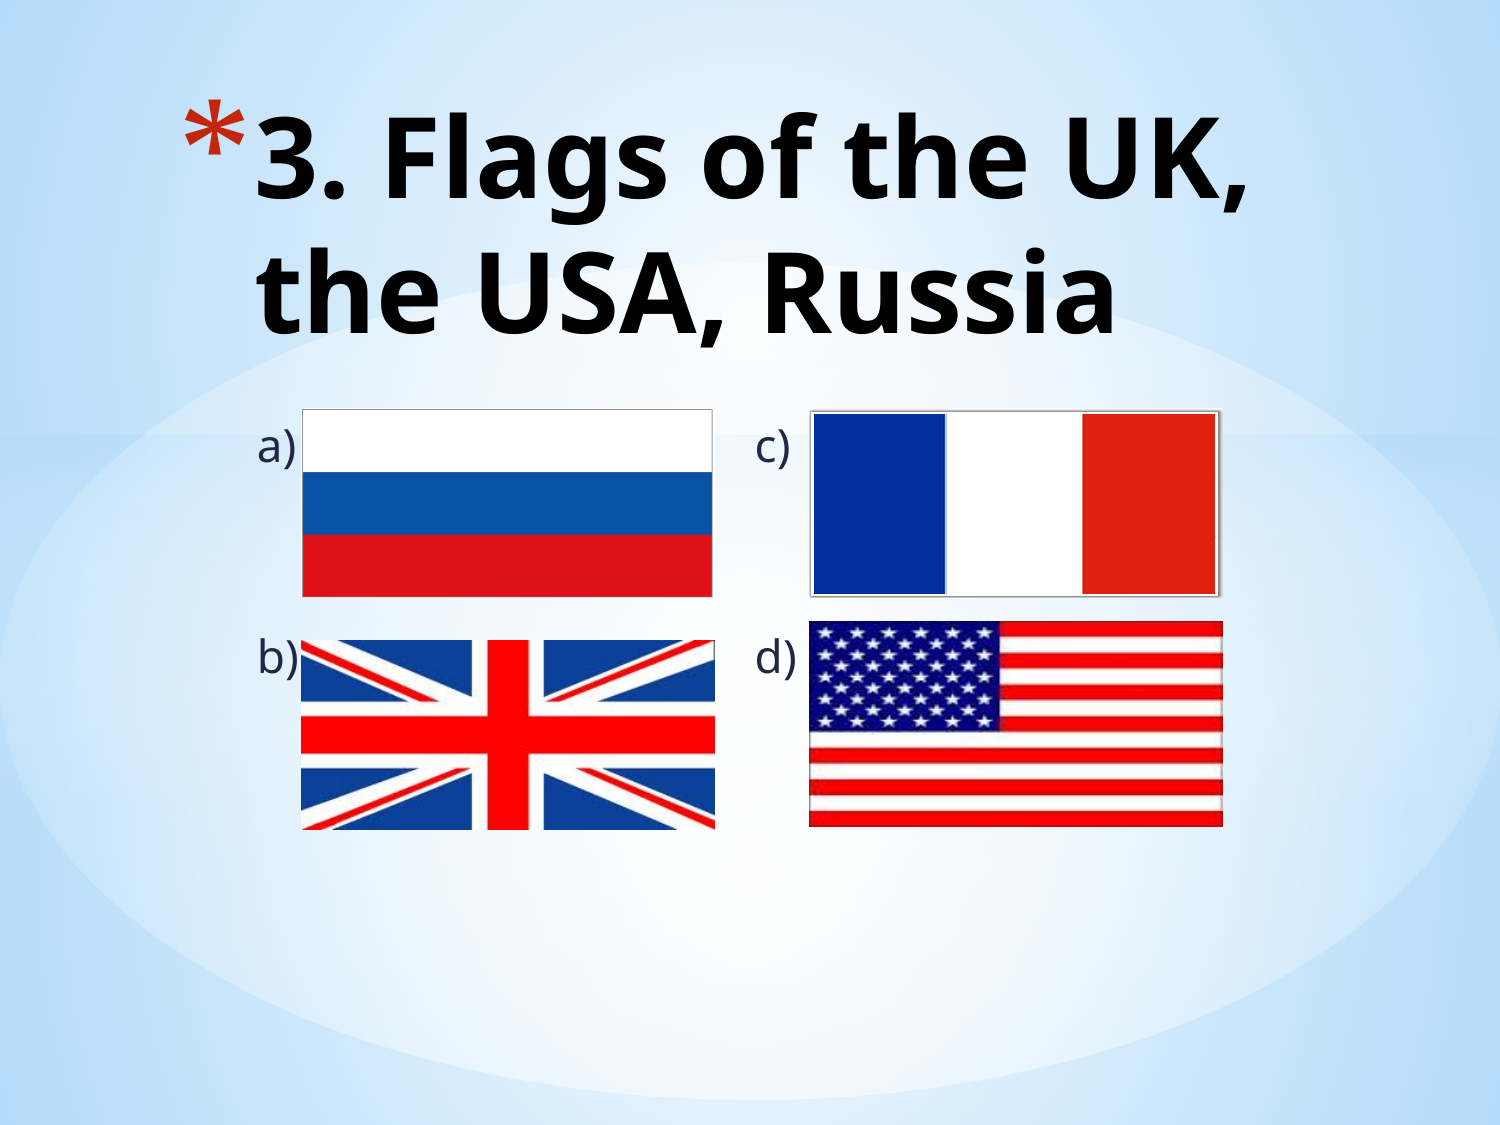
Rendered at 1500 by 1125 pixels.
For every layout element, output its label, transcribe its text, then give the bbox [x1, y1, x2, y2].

subtitle a) c) b) d) [241, 539, 1167, 974]
picture [300, 640, 715, 830]
title 3. Flags of the UK, the USA, Russia [134, 78, 1312, 539]
picture [300, 408, 715, 599]
picture [808, 408, 1223, 599]
picture [808, 621, 1223, 827]
